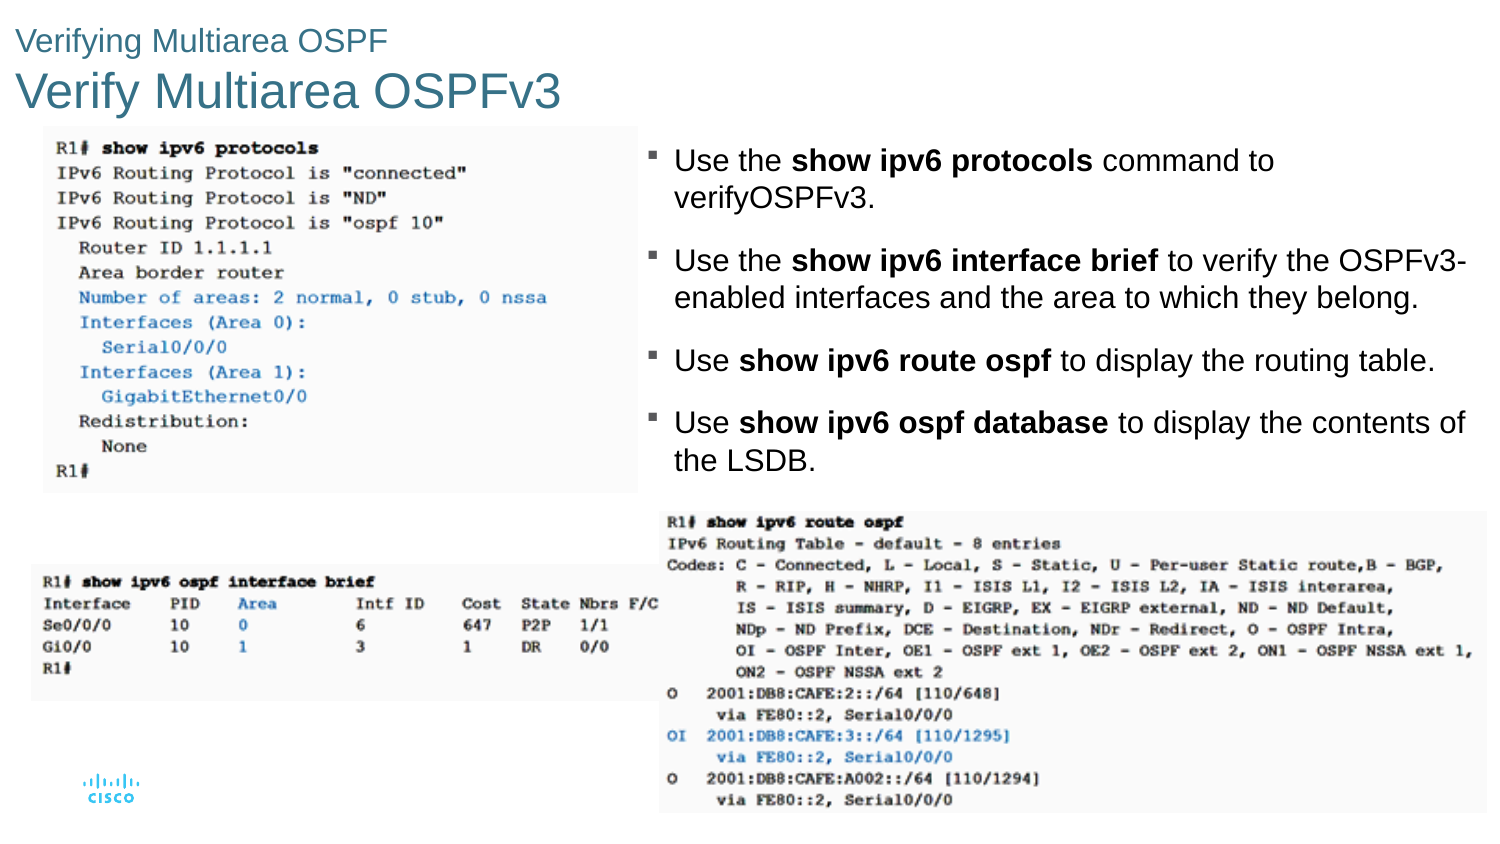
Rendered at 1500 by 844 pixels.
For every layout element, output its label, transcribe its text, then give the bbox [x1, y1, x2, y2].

picture [31, 511, 1487, 813]
list Use the show ipv6 protocols command to verifyOSPFv3. Use the show ipv6 interface brief to verify the OSPFv3-enabled interfaces and the area to which they belong. Use show ipv6 route ospf to display the routing table. Use show ipv6 ospf database to display the contents of the LSDB. [631, 132, 1500, 657]
title Verifying Multiarea OSPF Verify Multiarea OSPFv3 [0, 6, 1500, 131]
picture [43, 126, 638, 493]
